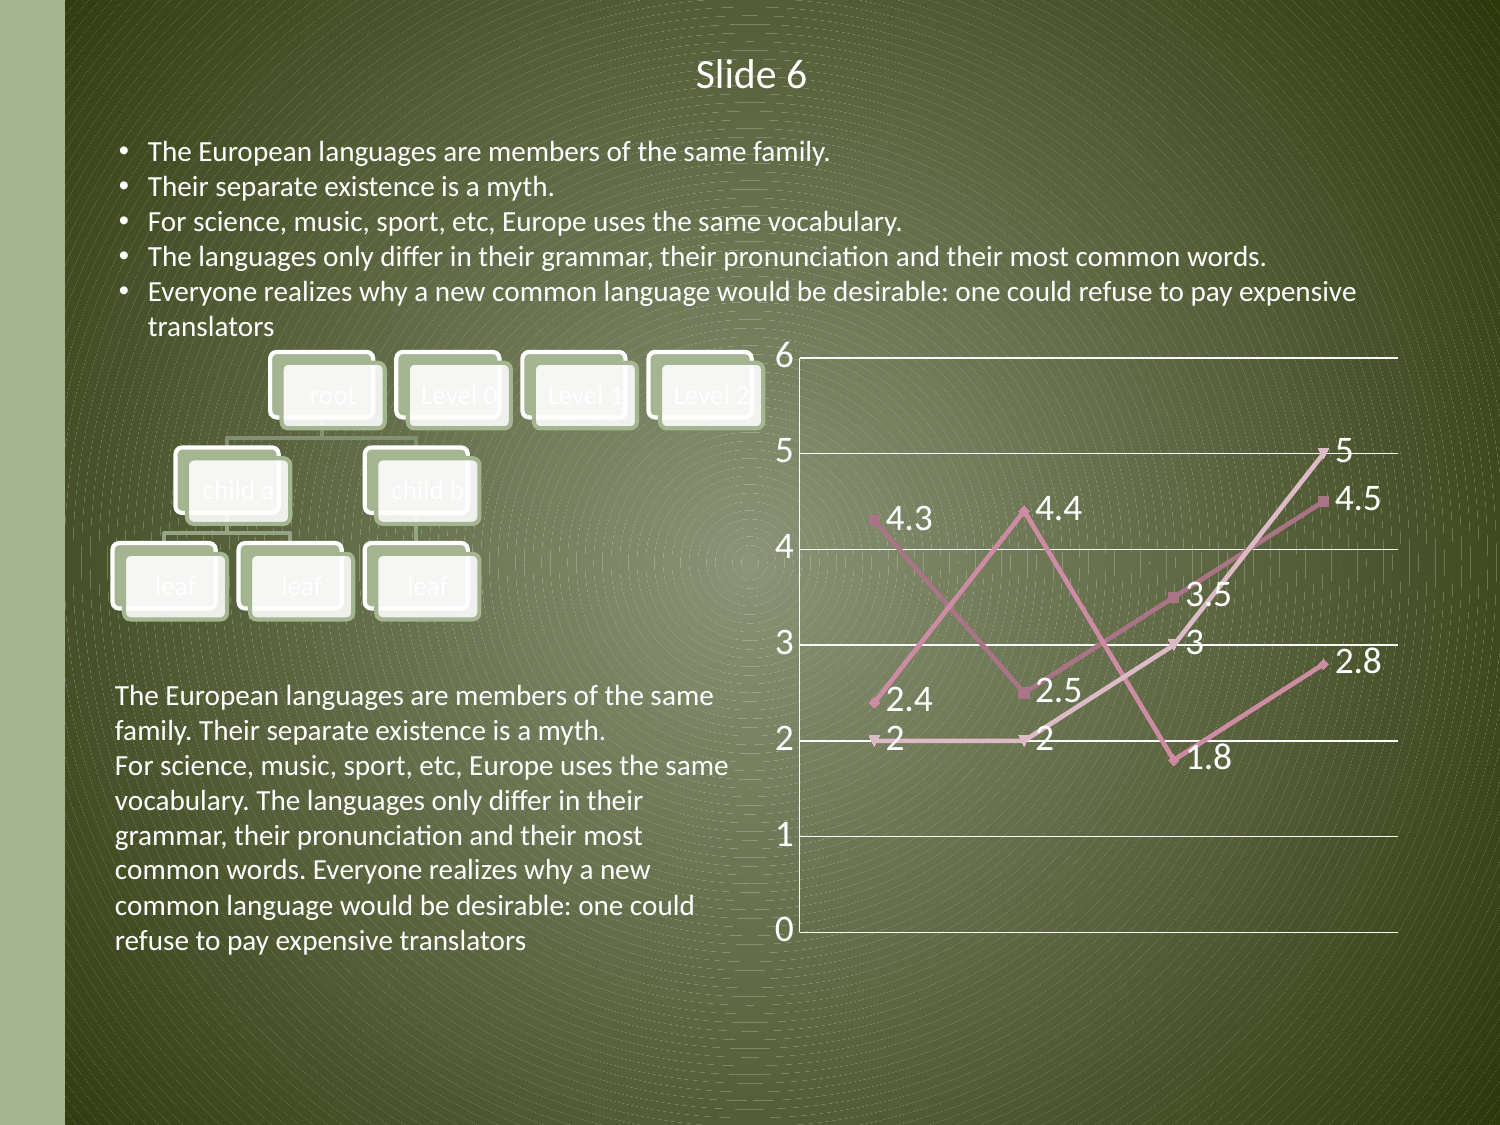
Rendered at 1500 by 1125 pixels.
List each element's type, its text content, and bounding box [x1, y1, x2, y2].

text_box The European languages are members of the same family. Their separate existence is a myth. For science, music, sport, etc, Europe uses the same vocabulary. The languages only differ in their grammar, their pronunciation and their most common words. Everyone realizes why a new common language would be desirable: one could refuse to pay expensive translators [100, 668, 750, 1009]
title Slide 6 [76, 30, 1427, 114]
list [111, 349, 756, 622]
text_box The European languages are members of the same family. Their separate existence is a myth. For science, music, sport, etc, Europe uses the same vocabulary. The languages only differ in their grammar, their pronunciation and their most common words. Everyone realizes why a new common language would be desirable: one could refuse to pay expensive translators [88, 125, 1388, 395]
chart [761, 326, 1412, 965]
